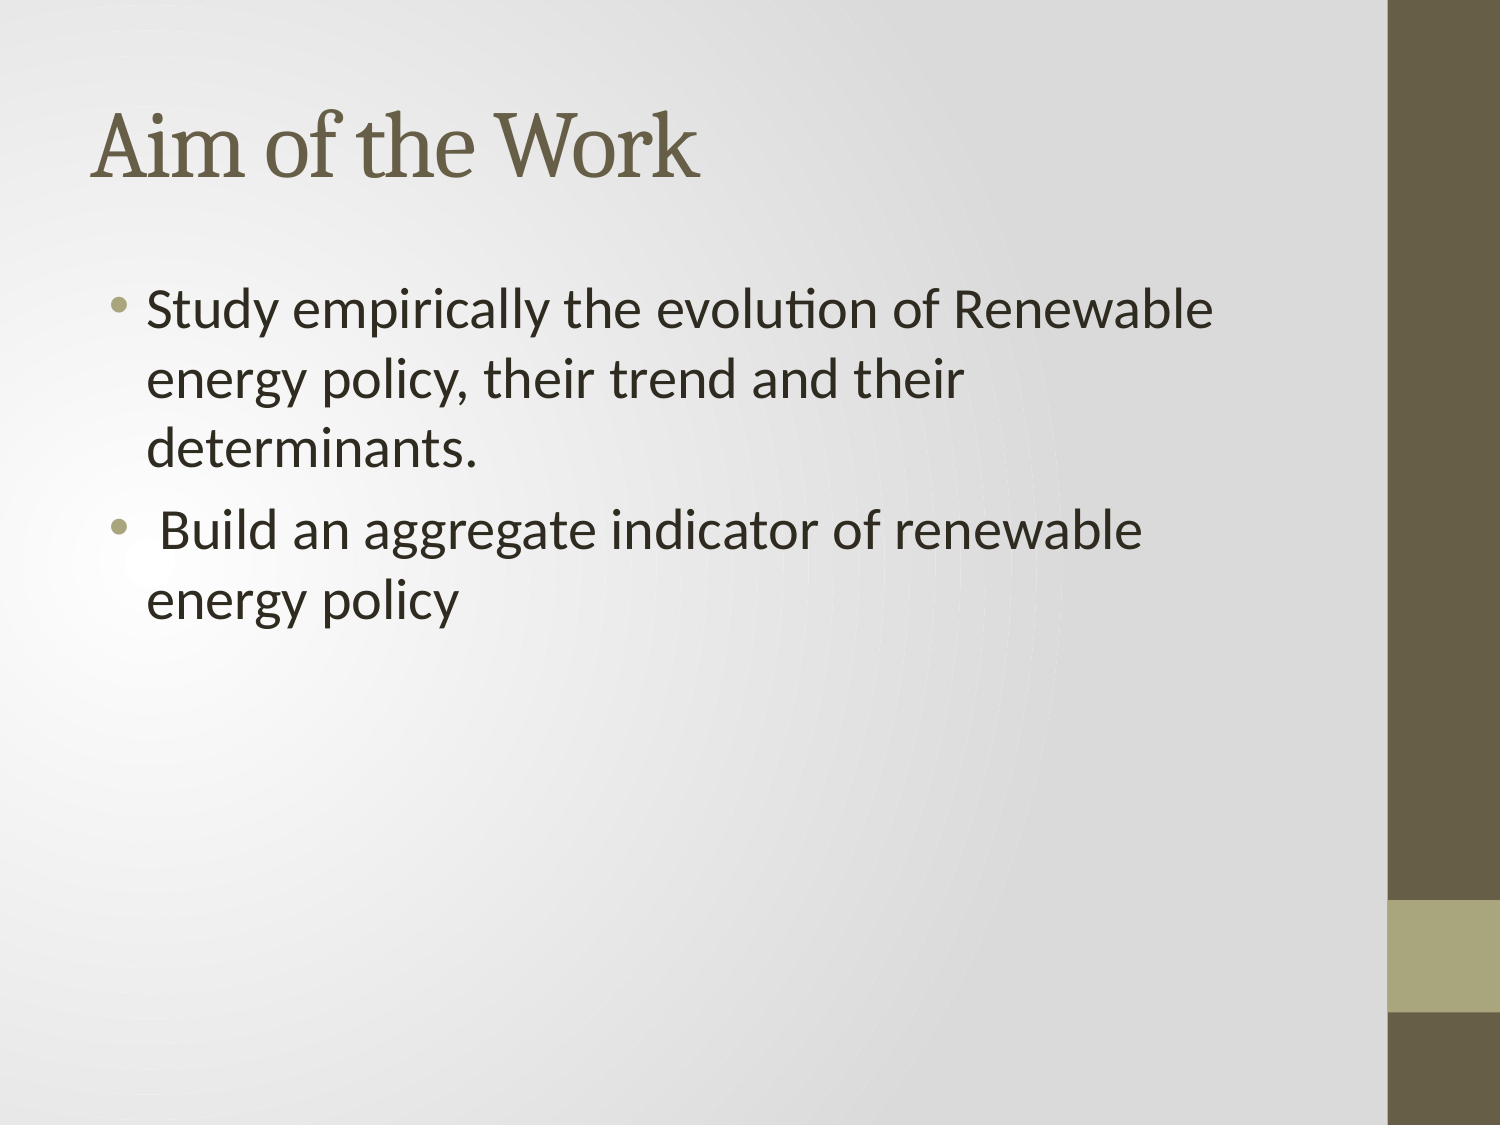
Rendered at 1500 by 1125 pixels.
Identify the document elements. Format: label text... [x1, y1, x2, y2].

title Aim of the Work [75, 45, 1325, 233]
list Study empirically the evolution of Renewable energy policy, their trend and their determinants. Build an aggregate indicator of renewable energy policy [75, 262, 1325, 1050]
